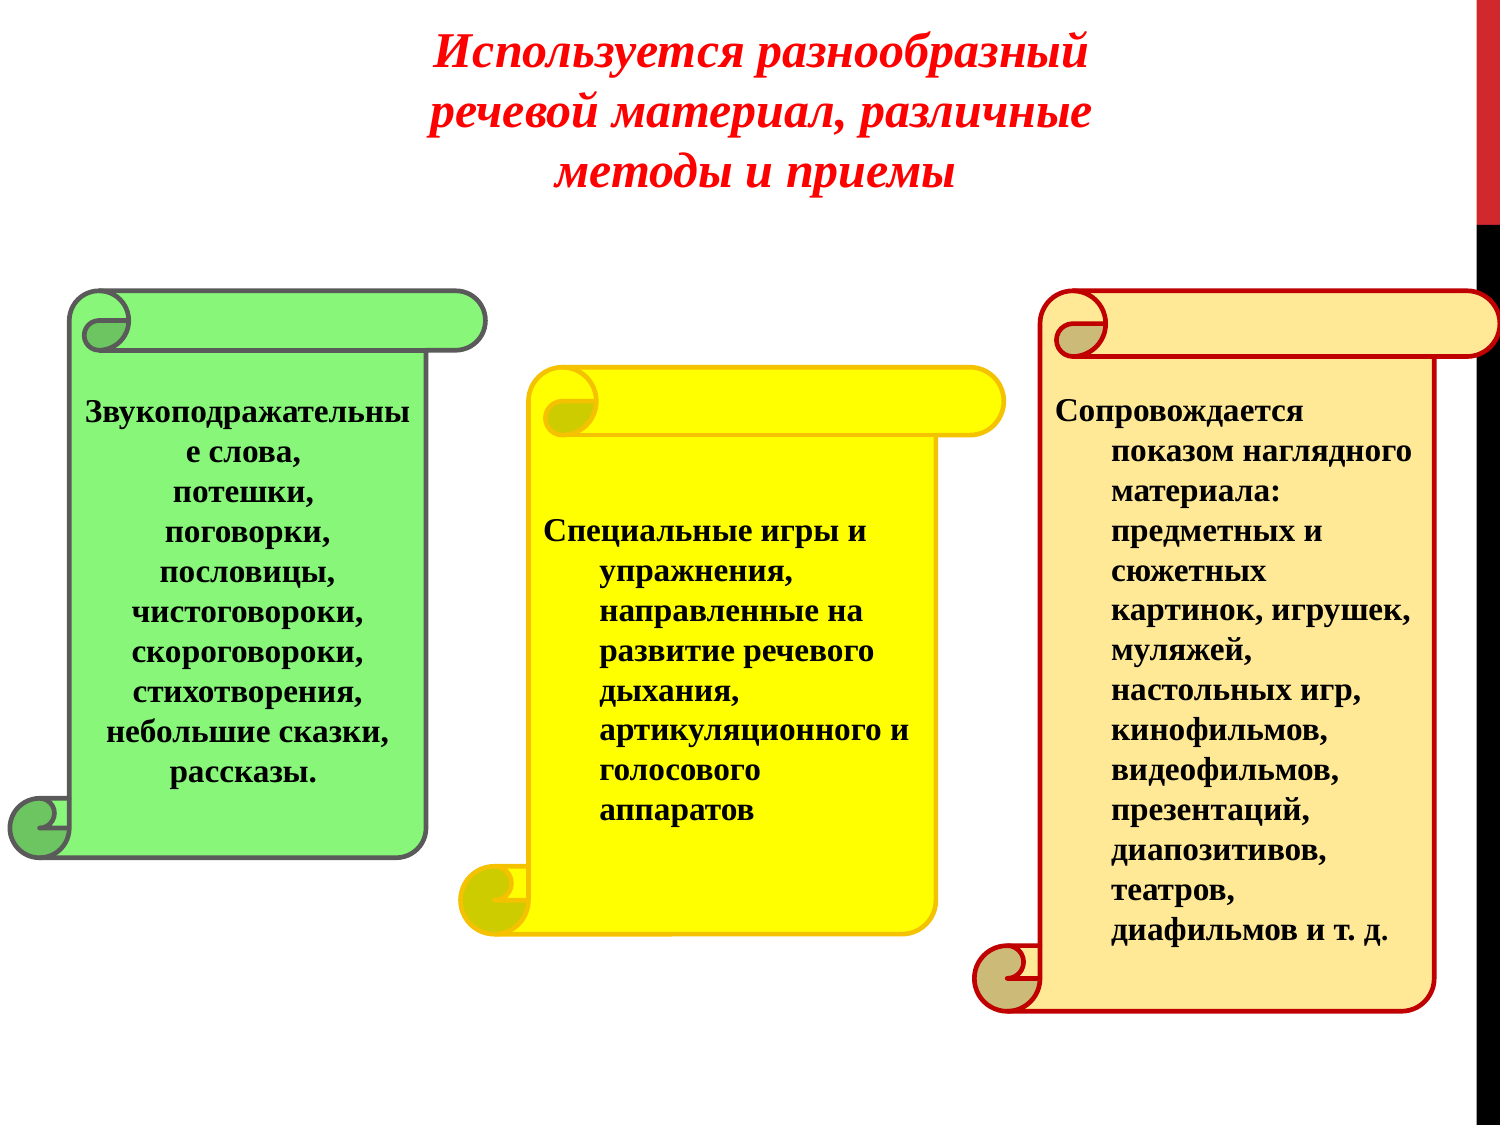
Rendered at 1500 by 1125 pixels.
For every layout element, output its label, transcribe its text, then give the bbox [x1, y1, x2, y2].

text_box Сопровождается показом наглядного материала: предметных и сюжетных картинок, игрушек, муляжей, настольных игр, кинофильмов, видеофильмов, презентаций, диапозитивов, театров, диафильмов и т. д. [972, 288, 1500, 1014]
text_box Используется разнообразный речевой материал, различные методы и приемы [345, 16, 1178, 199]
text_box Звукоподражательные слова, потешки, поговорки, пословицы, чистоговороки, скороговороки, стихотворения, небольшие сказки, рассказы. [7, 288, 488, 861]
text_box Специальные игры и упражнения, направленные на развитие речевого дыхания, артикуляционного и голосового аппаратов [458, 364, 1007, 937]
